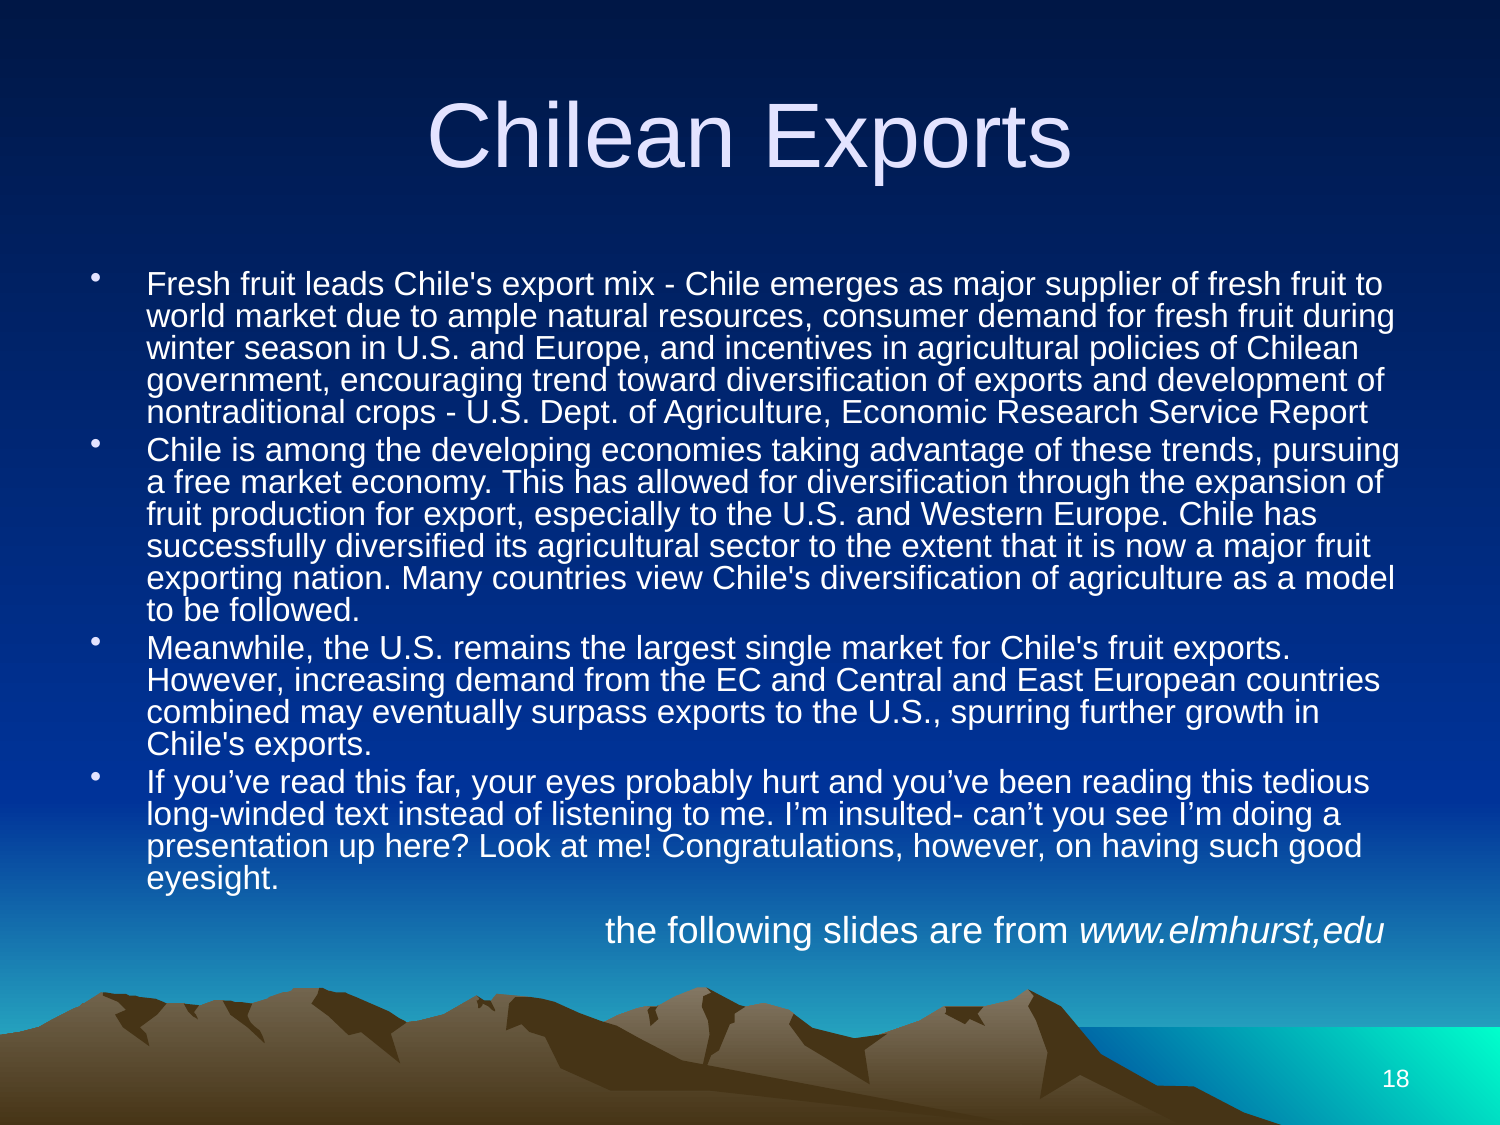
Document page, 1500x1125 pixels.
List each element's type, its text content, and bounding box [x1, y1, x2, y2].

list Fresh fruit leads Chile's export mix - Chile emerges as major supplier of fresh fruit to world market due to ample natural resources, consumer demand for fresh fruit during winter season in U.S. and Europe, and incentives in agricultural policies of Chilean government, encouraging trend toward diversification of exports and development of nontraditional crops - U.S. Dept. of Agriculture, Economic Research Service Report Chile is among the developing economies taking advantage of these trends, pursuing a free market economy. This has allowed for diversification through the expansion of fruit production for export, especially to the U.S. and Western Europe. Chile has successfully diversified its agricultural sector to the extent that it is now a major fruit exporting nation. Many countries view Chile's diversification of agriculture as a model to be followed. Meanwhile, the U.S. remains the largest single market for Chile's fruit exports. However, increasing demand from the EC and Central and East European countries combined may eventually surpass exports to the U.S., spurring further growth in Chile's exports. If you’ve read this far, your eyes probably hurt and you’ve been reading this tedious long-winded text instead of listening to me. I’m insulted- can’t you see I’m doing a presentation up here? Look at me! Congratulations, however, on having such good eyesight. [75, 262, 1425, 1000]
text_box the following slides are from www.elmhurst,edu [590, 898, 1425, 959]
title Chilean Exports [75, 37, 1425, 225]
slide_number 18 [1074, 1025, 1425, 1100]
